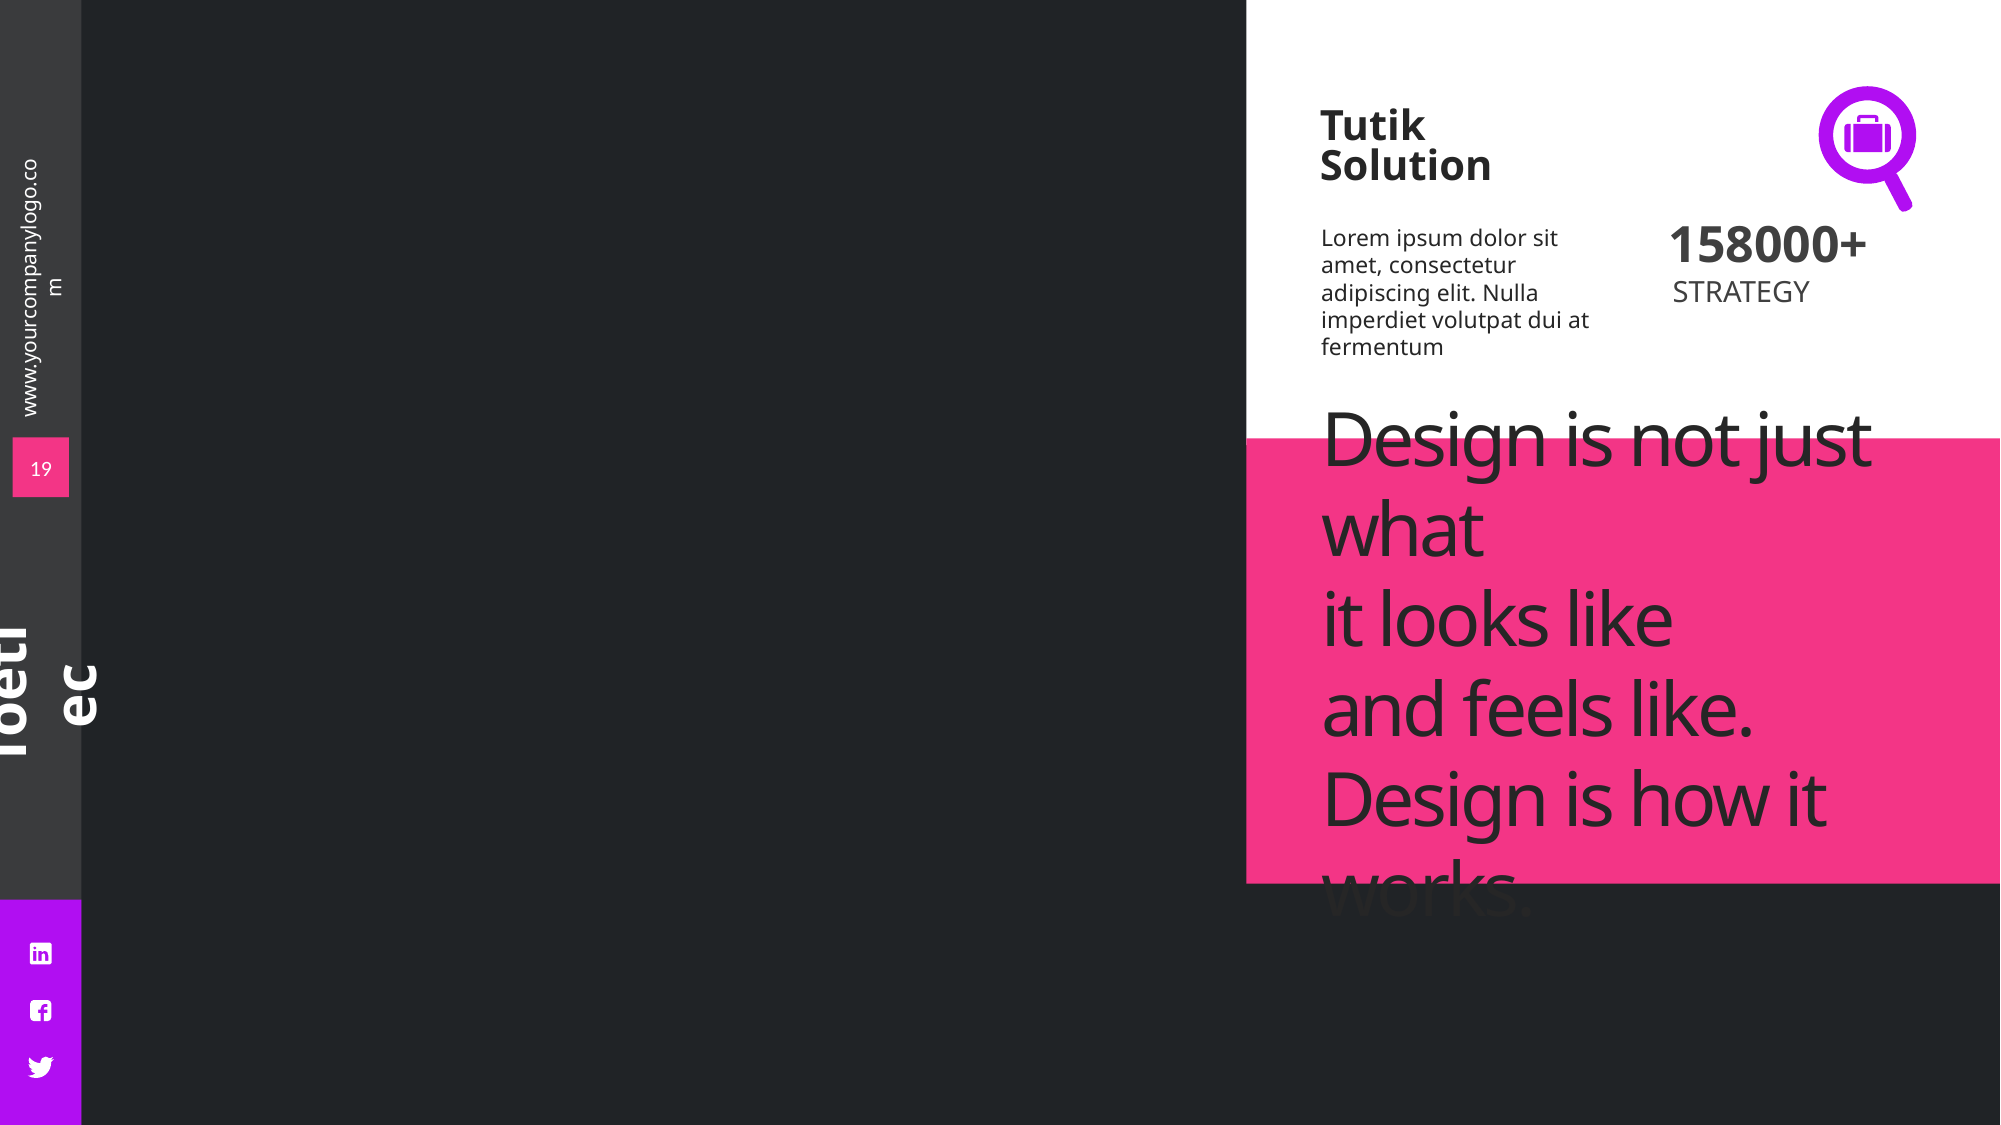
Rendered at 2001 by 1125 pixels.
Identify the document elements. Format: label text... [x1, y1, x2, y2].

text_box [1818, 86, 1917, 212]
picture [81, 0, 2000, 1125]
slide_number 19 [12, 437, 69, 498]
